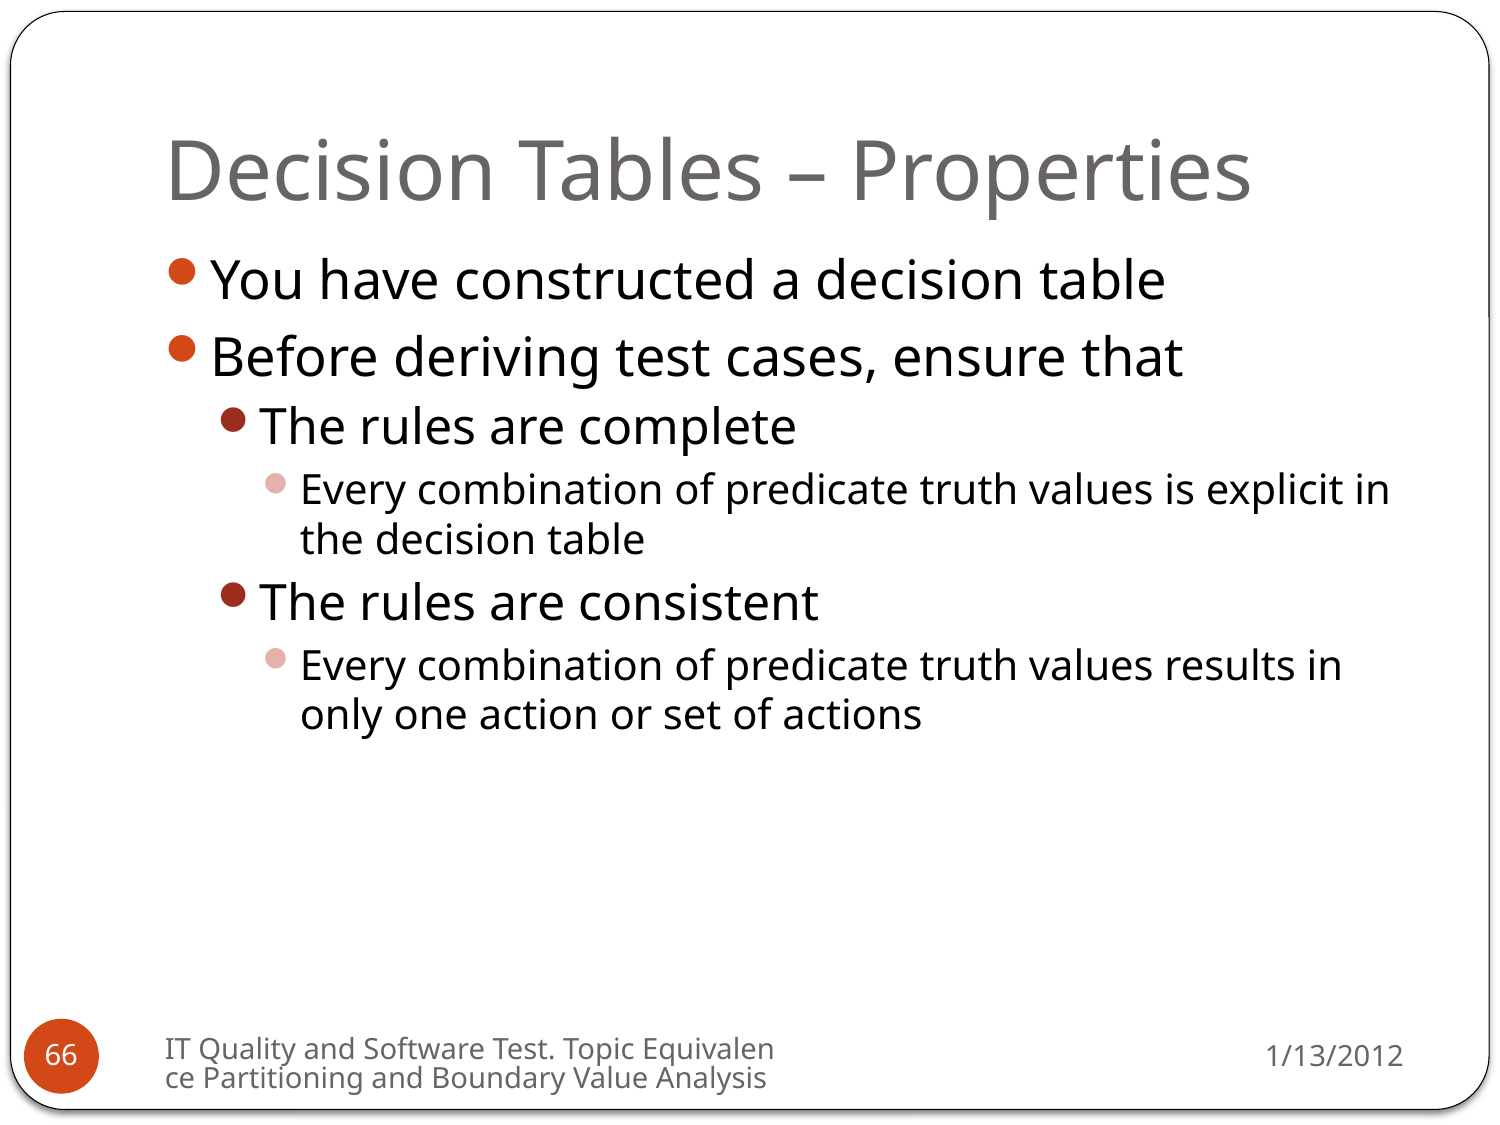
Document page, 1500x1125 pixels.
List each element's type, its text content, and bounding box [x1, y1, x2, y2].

slide_number 66 [23, 1018, 99, 1094]
title Decision Tables – Properties [150, 45, 1425, 233]
footer IT Quality and Software Test. Topic Equivalence Partitioning and Boundary Value Analysis [150, 1012, 800, 1088]
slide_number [1012, 1015, 1419, 1094]
list You have constructed a decision table Before deriving test cases, ensure that The rules are complete Every combination of predicate truth values is explicit in the decision table The rules are consistent Every combination of predicate truth values results in only one action or set of actions [150, 237, 1425, 988]
